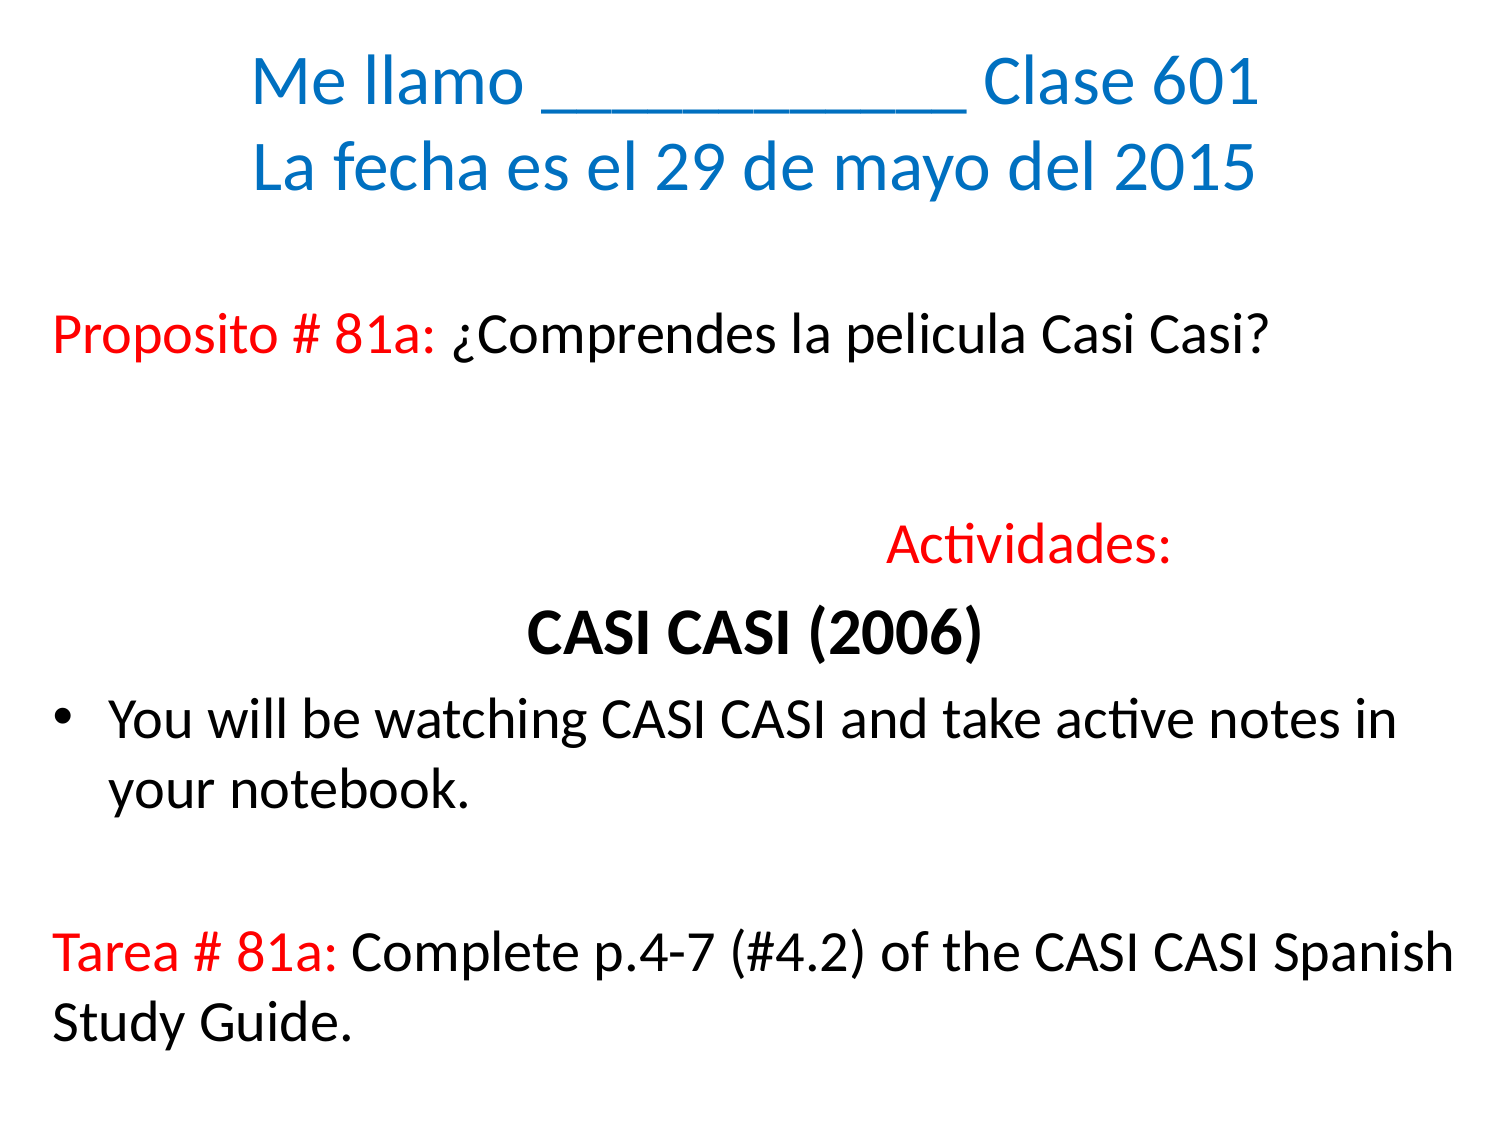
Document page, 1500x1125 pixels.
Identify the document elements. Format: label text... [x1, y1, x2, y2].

title Me llamo ____________ Clase 601 La fecha es el 29 de mayo del 2015 [50, 24, 1463, 213]
list Proposito # 81a: ¿Comprendes la pelicula Casi Casi? Actividades: CASI CASI (2006) You will be watching CASI CASI and take active notes in your notebook. Tarea # 81a: Complete p.4-7 (#4.2) of the CASI CASI Spanish Study Guide. [37, 287, 1475, 1050]
